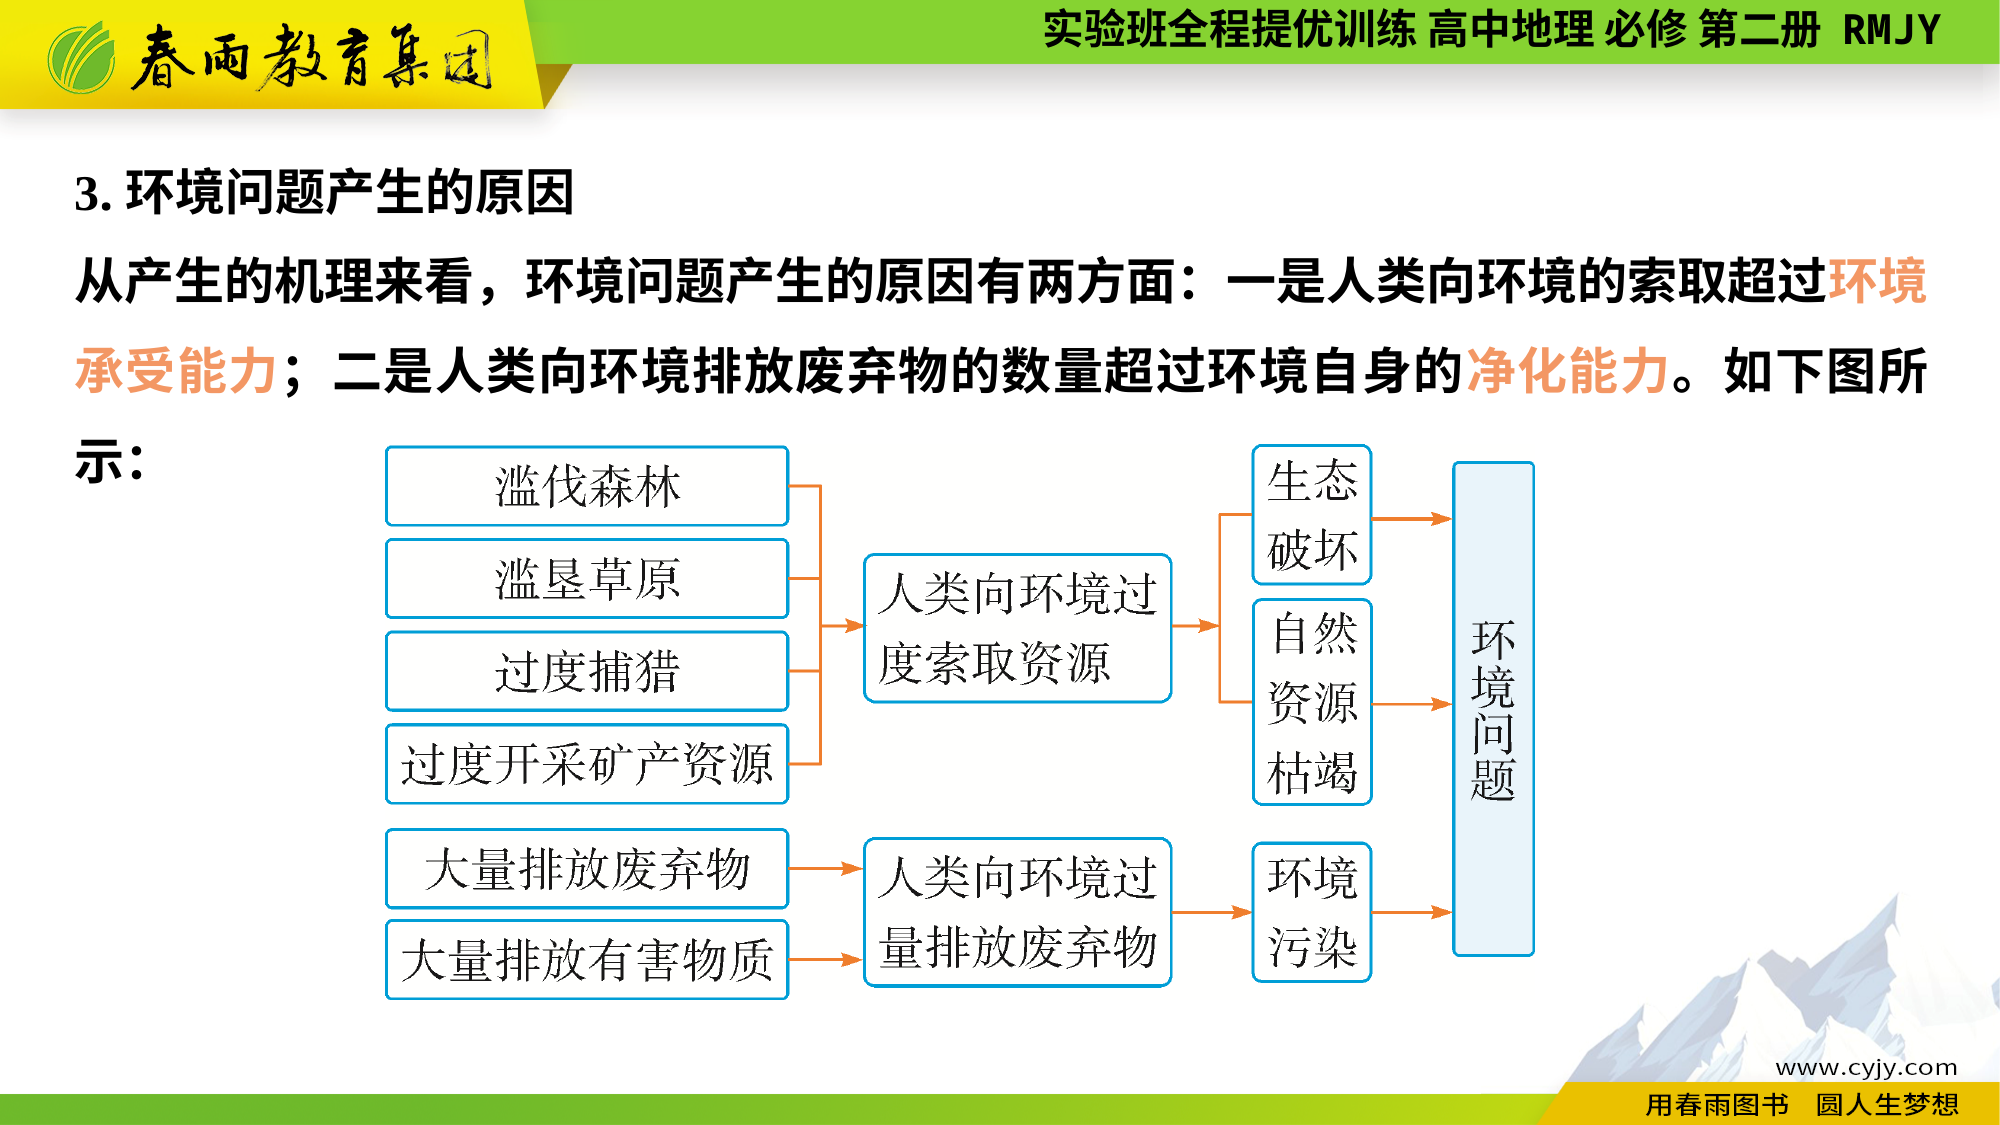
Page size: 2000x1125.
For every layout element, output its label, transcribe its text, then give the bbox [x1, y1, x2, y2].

picture [0, 0, 2000, 1125]
list 3.环境问题产生的原因 从产生的机理来看，环境问题产生的原因有两方面：一是人类向环境的索取超过环境承受能力；二是人类向环境排放废弃物的数量超过环境自身的净化能力。如下图所示： [59, 122, 1944, 502]
